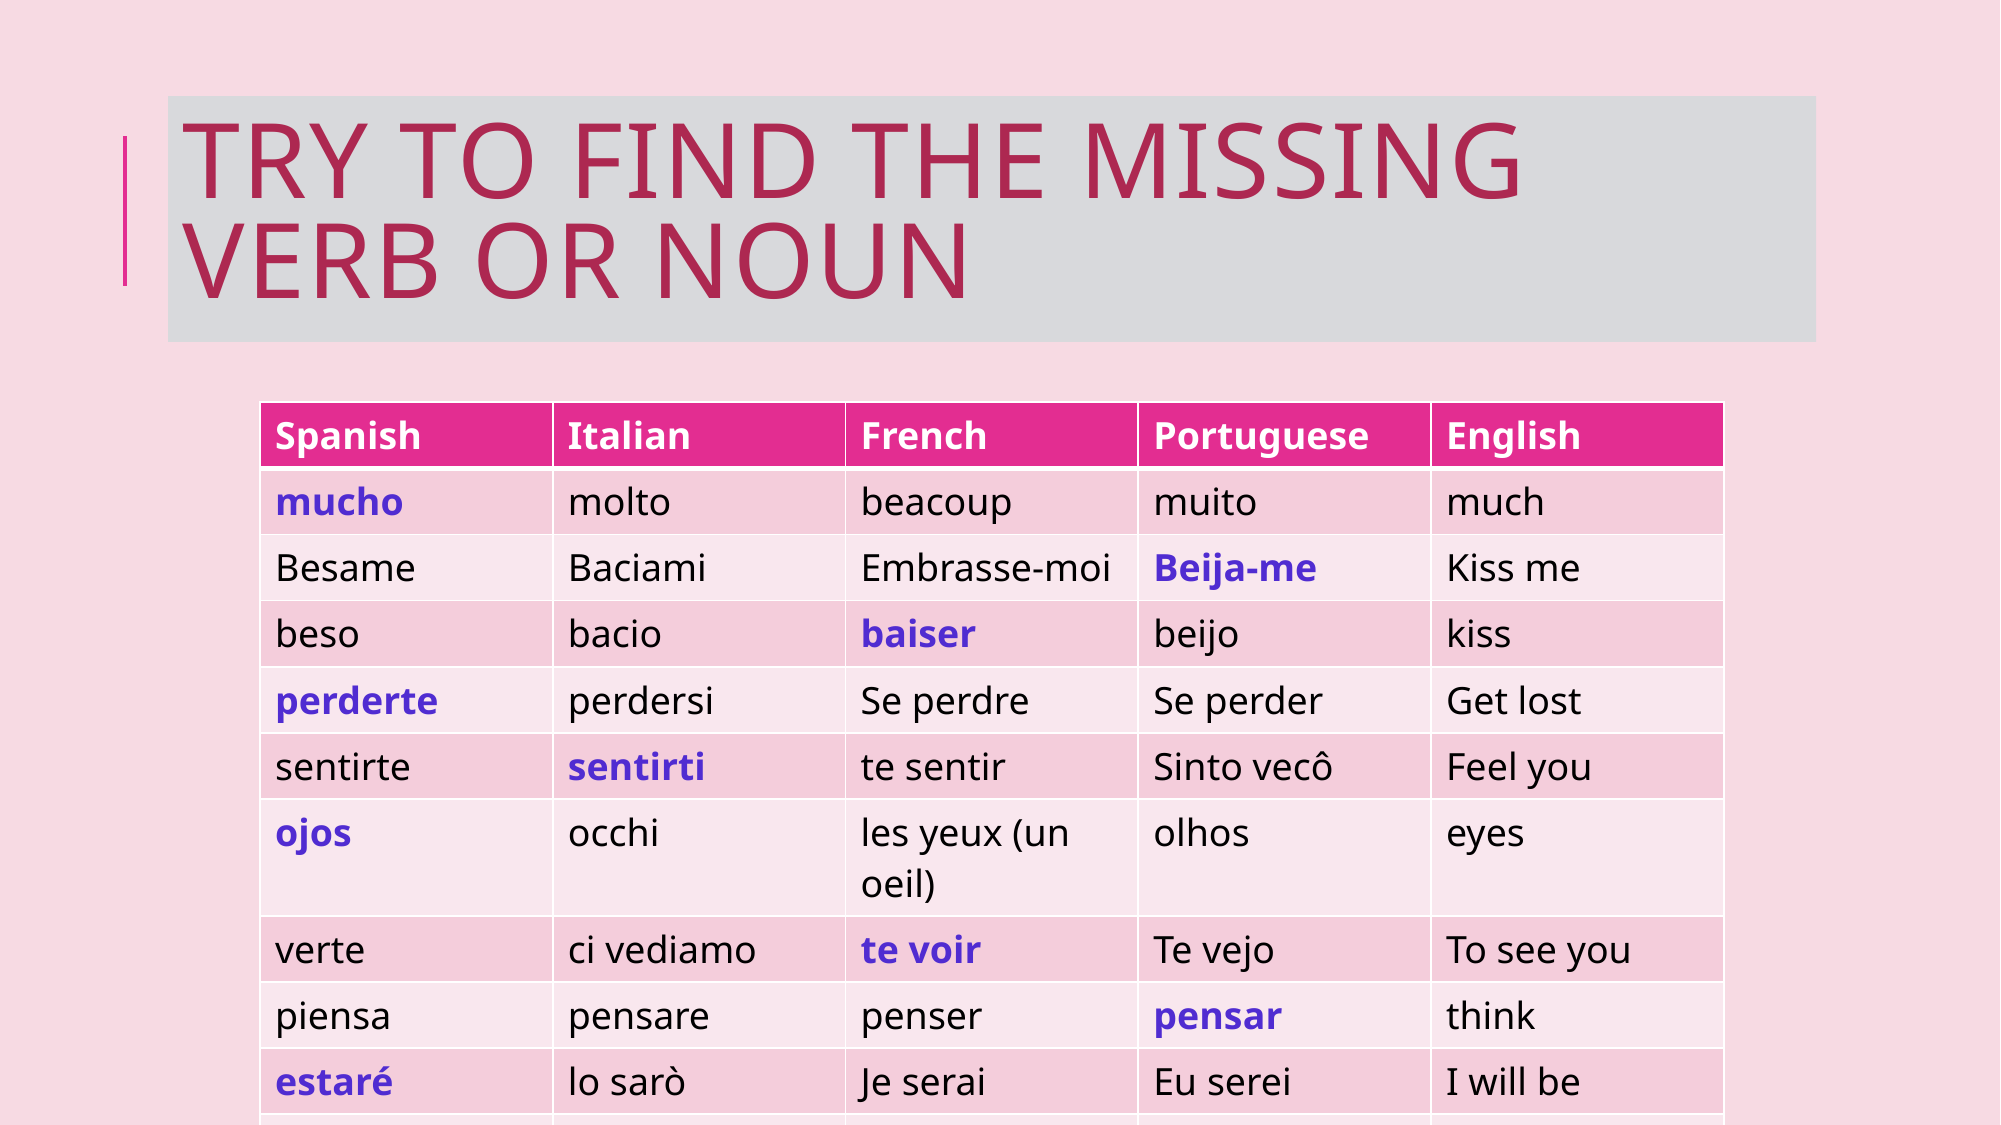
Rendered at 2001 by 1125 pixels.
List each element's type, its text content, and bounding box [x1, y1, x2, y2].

table_cell amor [1139, 1115, 1430, 1125]
table_cell ci vediamo [554, 917, 845, 981]
table_cell perdersi [554, 668, 845, 732]
table_cell mucho [261, 471, 552, 534]
table_cell much [1432, 471, 1723, 534]
table_cell Feel you [1432, 734, 1723, 798]
table_cell Kiss me [1432, 535, 1723, 600]
table_cell baiser [846, 601, 1137, 666]
table_header English [1432, 403, 1723, 466]
table_cell pensar [1139, 983, 1430, 1047]
table_cell Embrasse-moi [846, 535, 1137, 600]
table_cell beso [261, 601, 552, 666]
table_cell penser [846, 983, 1137, 1047]
table_cell amor [261, 1115, 552, 1125]
table_cell Se perder [1139, 668, 1430, 732]
table_cell ojos [261, 800, 552, 915]
table_cell Sinto vecô [1139, 734, 1430, 798]
table_cell love [1432, 1115, 1723, 1125]
table_cell To see you [1432, 917, 1723, 981]
table_header Spanish [261, 403, 552, 466]
table_cell les yeux (un oeil) [846, 800, 1137, 915]
table_cell beijo [1139, 601, 1430, 666]
table_header Portuguese [1139, 403, 1430, 466]
table_cell sentirte [261, 734, 552, 798]
table_cell kiss [1432, 601, 1723, 666]
table_header Italian [554, 403, 845, 466]
table_cell Je serai [846, 1049, 1137, 1113]
table_cell pensare [554, 983, 845, 1047]
table_cell muito [1139, 471, 1430, 534]
table_cell piensa [261, 983, 552, 1047]
table_cell molto [554, 471, 845, 534]
table_cell bacio [554, 601, 845, 666]
table_cell te sentir [846, 734, 1137, 798]
table_cell Se perdre [846, 668, 1137, 732]
table_cell Beija-me [1139, 535, 1430, 600]
table_cell think [1432, 983, 1723, 1047]
table_header French [846, 403, 1137, 466]
table_cell verte [261, 917, 552, 981]
table_cell eyes [1432, 800, 1723, 915]
table_cell Get lost [1432, 668, 1723, 732]
table_cell Eu serei [1139, 1049, 1430, 1113]
table_cell lo sarò [554, 1049, 845, 1113]
table_cell Te vejo [1139, 917, 1430, 981]
title Try to find the missing verb or noun [168, 96, 1817, 342]
table_cell Besame [261, 535, 552, 600]
table_cell te voir [846, 917, 1137, 981]
table_cell I will be [1432, 1049, 1723, 1113]
table_cell beacoup [846, 471, 1137, 534]
table_cell estaré [261, 1049, 552, 1113]
table_cell sentirti [554, 734, 845, 798]
table_cell olhos [1139, 800, 1430, 915]
table_cell perderte [261, 668, 552, 732]
table_cell amore [554, 1115, 845, 1125]
table_cell occhi [554, 800, 845, 915]
table_cell Baciami [554, 535, 845, 600]
table_cell amour [846, 1115, 1137, 1125]
